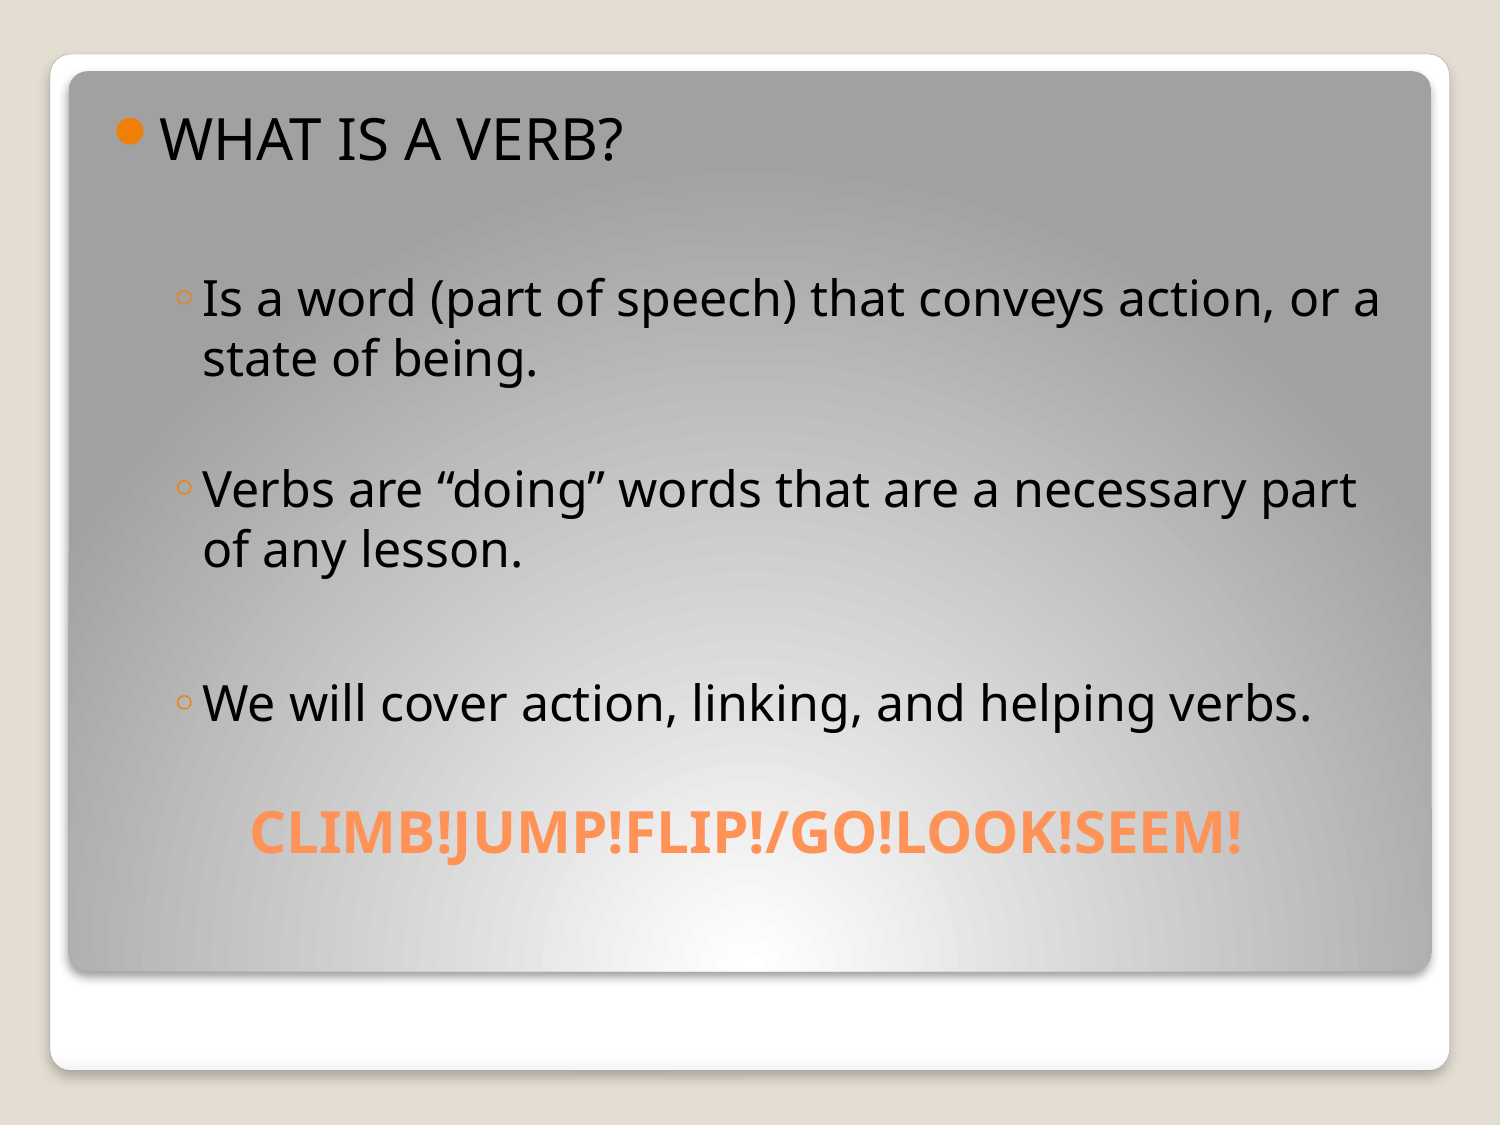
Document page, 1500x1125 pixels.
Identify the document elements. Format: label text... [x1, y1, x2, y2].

title CLIMB!JUMP!FLIP!/GO!LOOK!SEEM! [75, 699, 1418, 873]
list WHAT IS A VERB? Is a word (part of speech) that conveys action, or a state of being. Verbs are “doing” words that are a necessary part of any lesson. We will cover action, linking, and helping verbs. [82, 86, 1425, 774]
